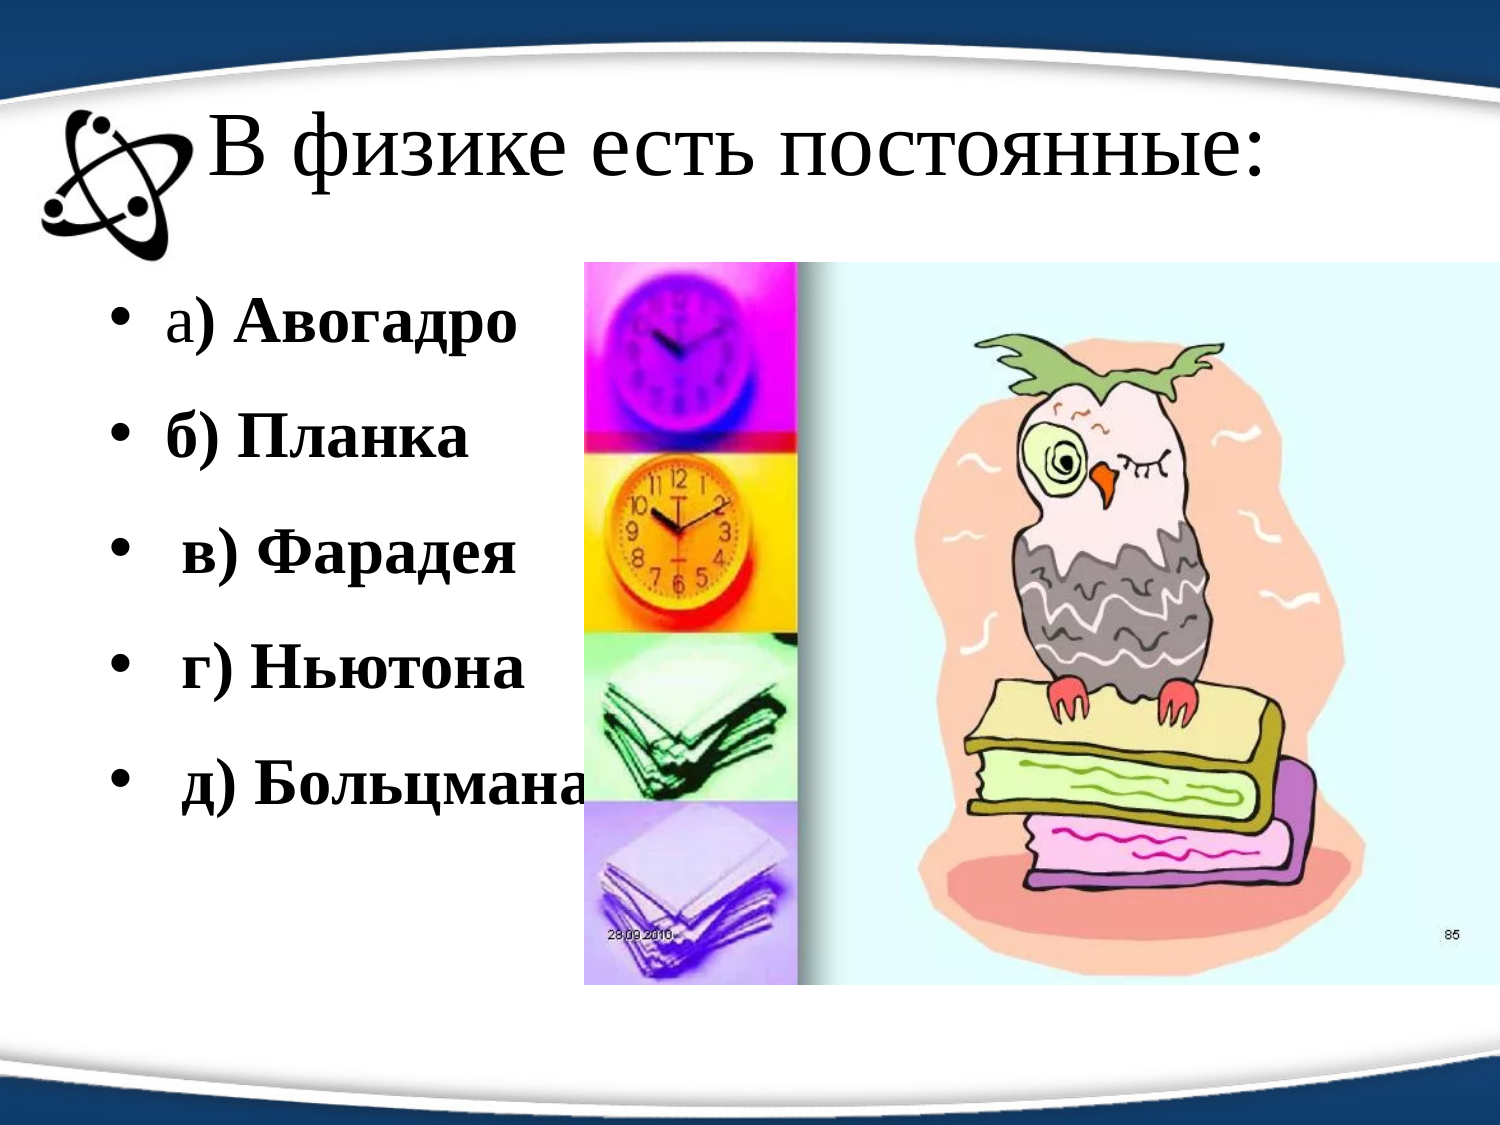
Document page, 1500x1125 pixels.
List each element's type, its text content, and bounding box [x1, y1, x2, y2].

picture [0, 0, 1500, 1125]
title В физике есть постоянные: [75, 45, 1425, 233]
list а) Авогадро б) Планка в) Фарадея г) Ньютона д) Больцмана [75, 262, 1425, 1005]
